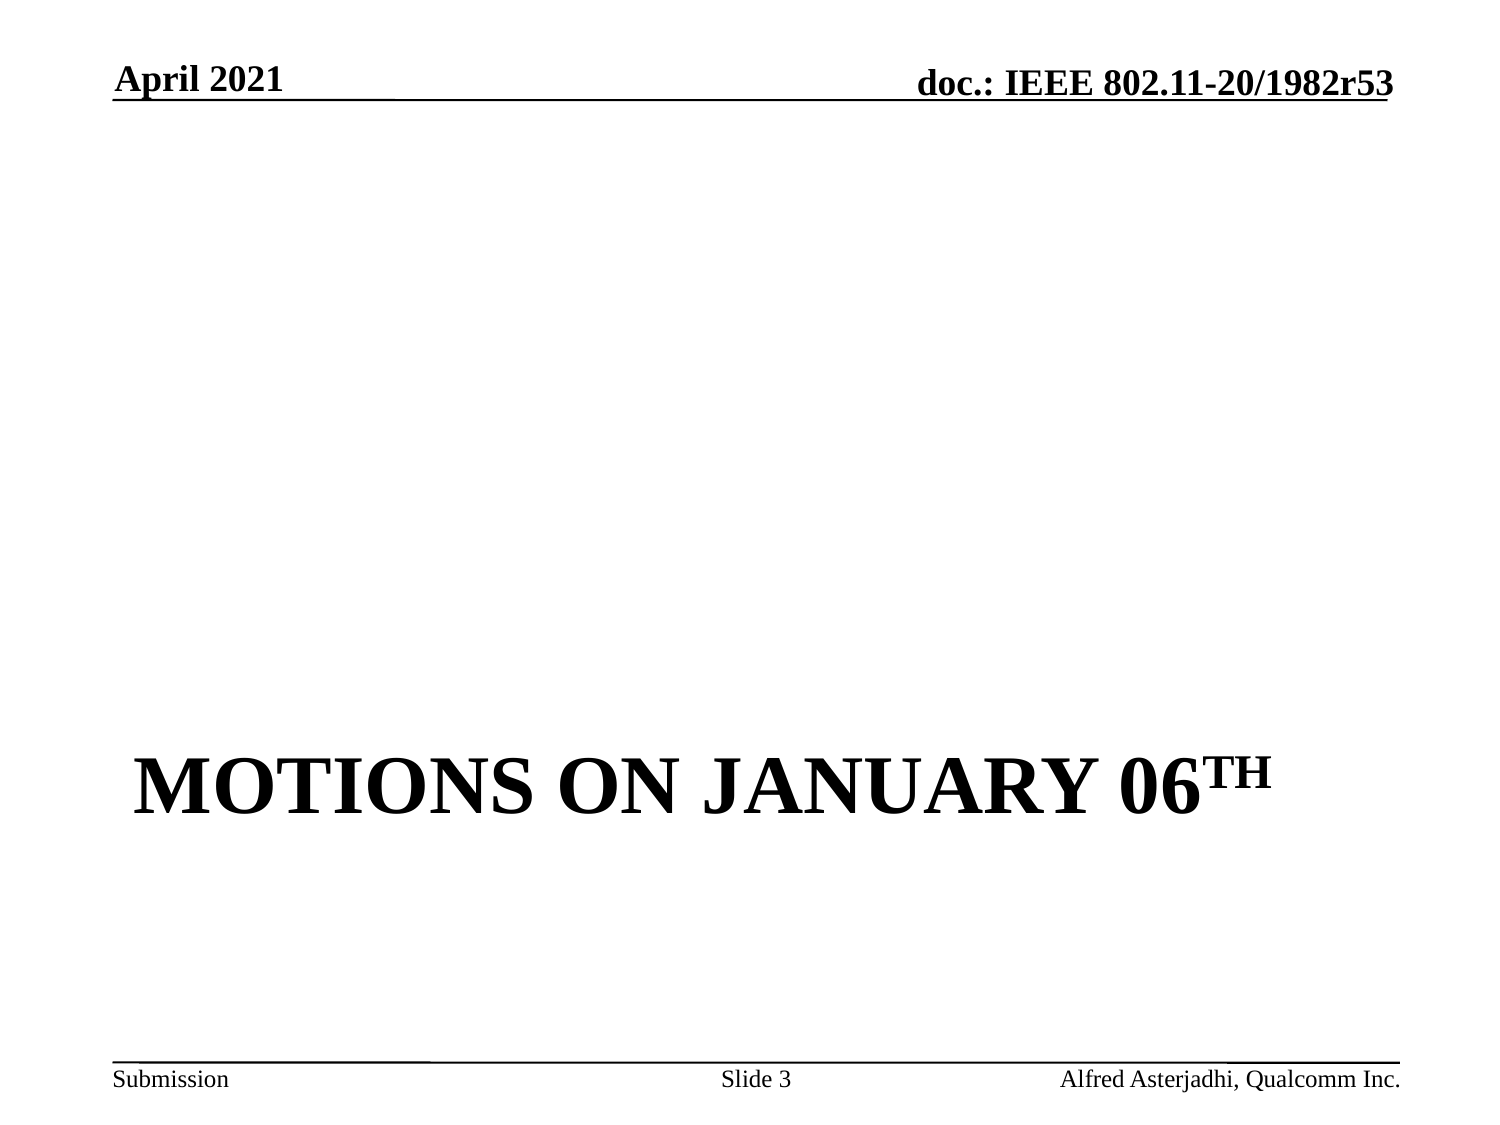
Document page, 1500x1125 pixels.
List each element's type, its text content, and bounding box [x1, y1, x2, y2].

title Motions on January 06th [118, 722, 1394, 947]
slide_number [114, 54, 423, 100]
slide_number Slide 3 [712, 1061, 800, 1123]
footer Alfred Asterjadhi, Qualcomm Inc. [878, 1061, 1402, 1093]
